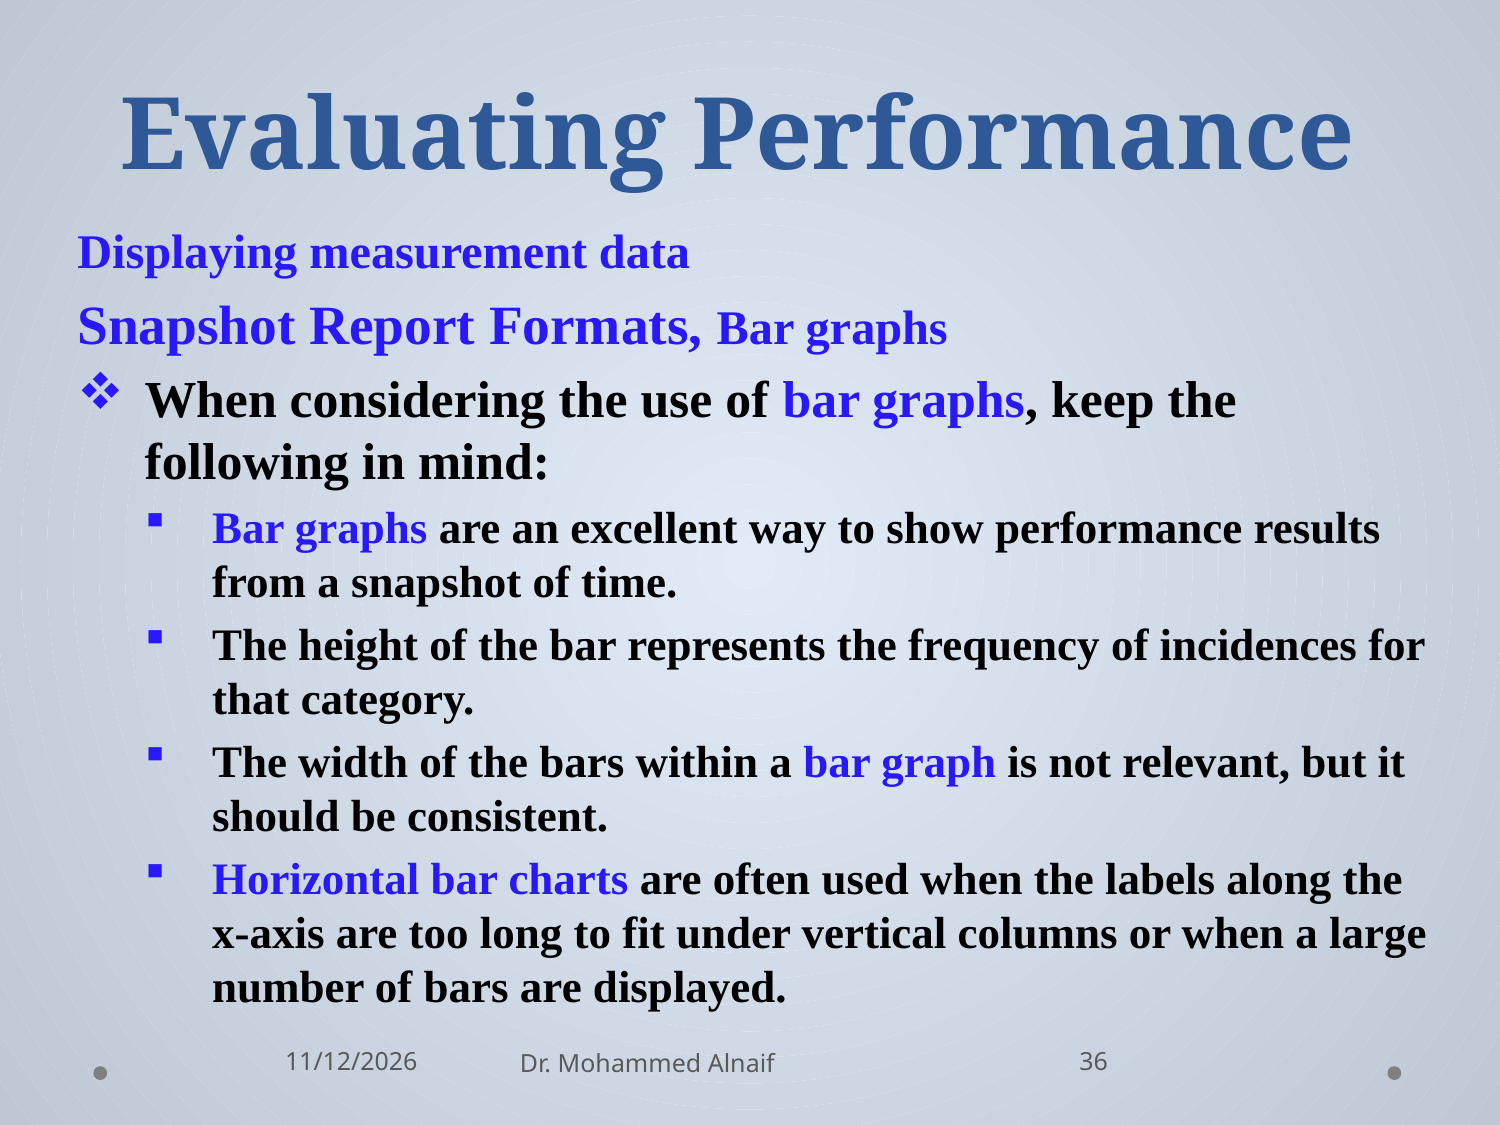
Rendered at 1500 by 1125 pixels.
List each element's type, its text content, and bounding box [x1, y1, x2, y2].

title Evaluating Performance [99, 50, 1376, 197]
subtitle Displaying measurement data Snapshot Report Formats, Bar graphs When considering the use of bar graphs, keep the following in mind: Bar graphs are an excellent way to show performance results from a snapshot of time. The height of the bar represents the frequency of incidences for that category. The width of the bars within a bar graph is not relevant, but it should be consistent. Horizontal bar charts are often used when the labels along the x-axis are too long to fit under vertical columns or when a large number of bars are displayed. [62, 212, 1450, 1025]
slide_number 36 [1074, 1025, 1425, 1100]
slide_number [75, 1025, 425, 1100]
footer Dr. Mohammed Alnaif [512, 1025, 988, 1100]
